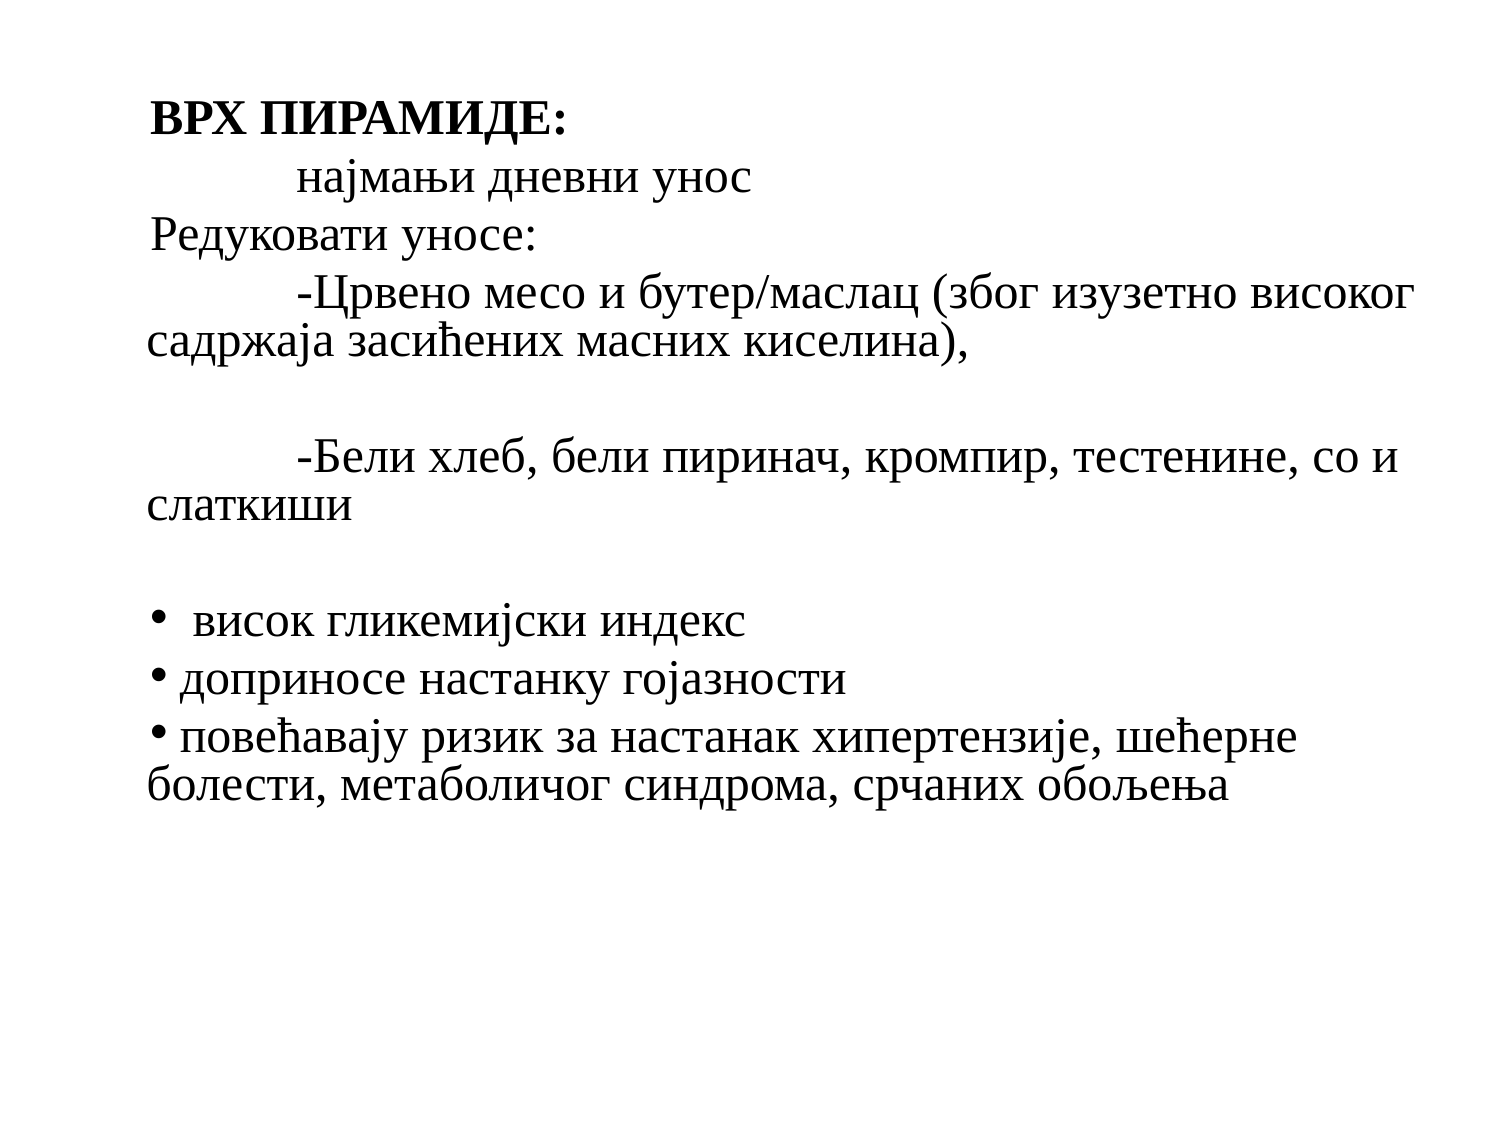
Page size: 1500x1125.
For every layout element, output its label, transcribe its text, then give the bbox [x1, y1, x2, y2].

list ВРХ ПИРАМИДЕ: најмањи дневни унос Редуковати уносе: -Црвено месо и бутер/маслац (због изузетно високог садржаја засићених масних киселина), -Бели хлеб, бели пиринач, кромпир, тестенине, со и слаткиши висок гликемијски индекс доприносе настанку гојазности повећавају ризик за настанак хипертензије, шећерне болести, метаболичог синдрома, срчаних обољења [75, 31, 1471, 1083]
